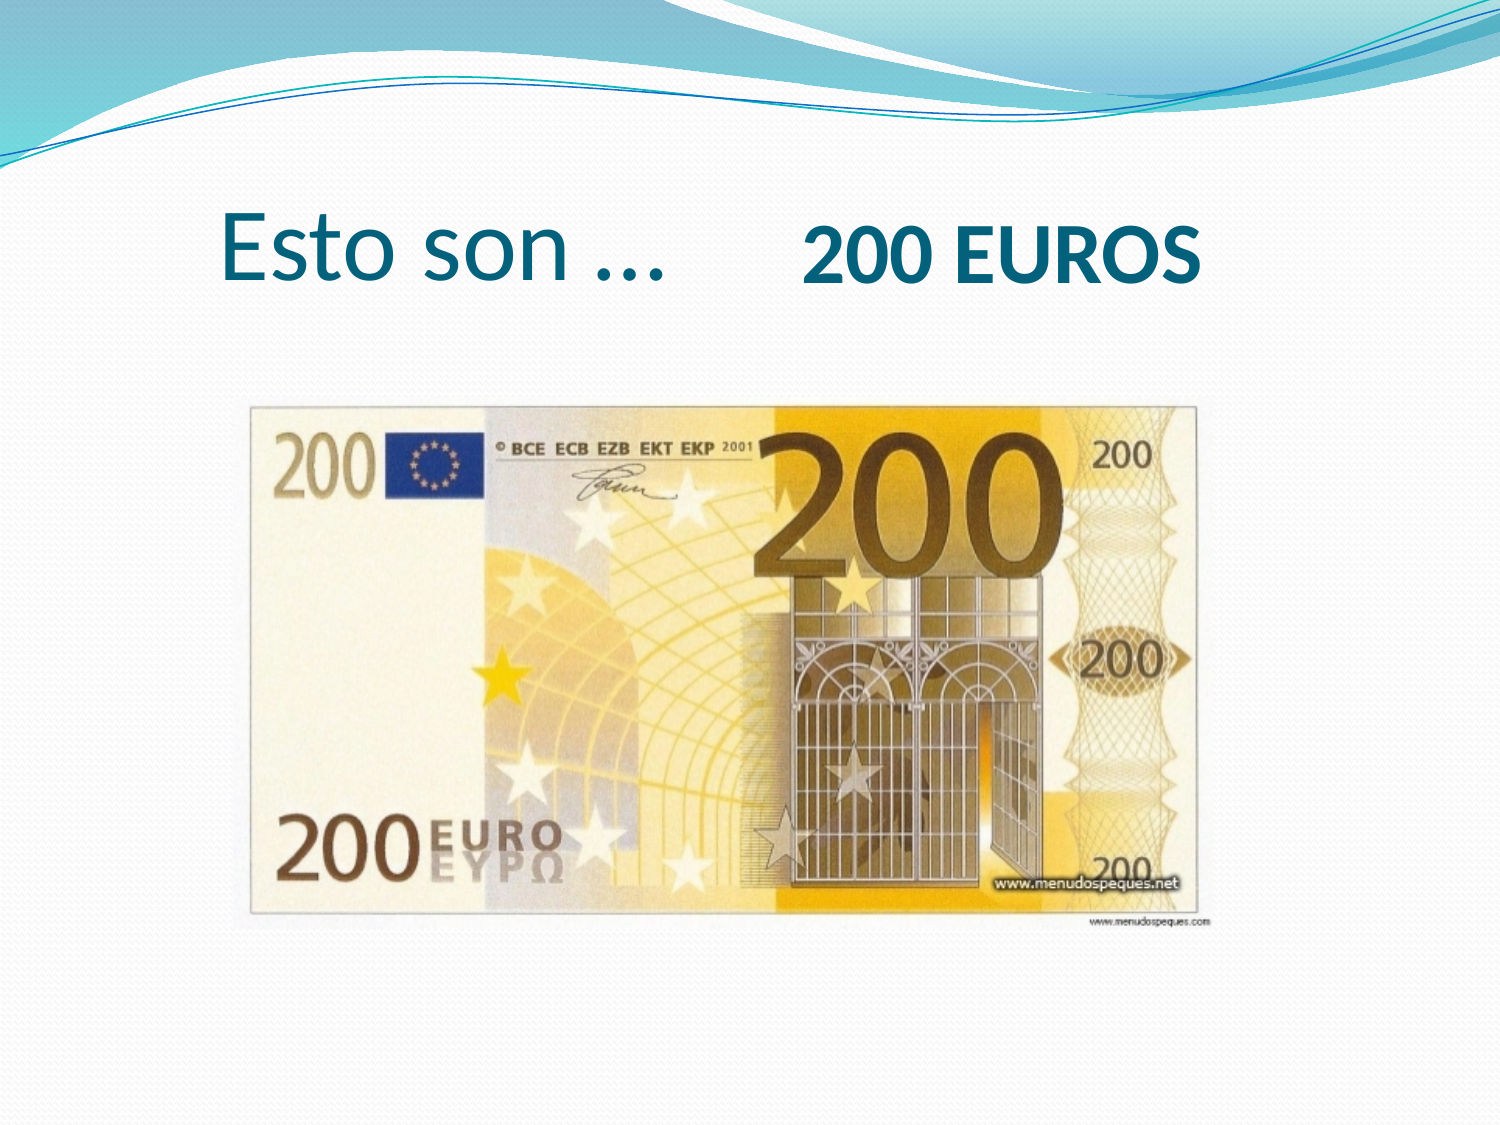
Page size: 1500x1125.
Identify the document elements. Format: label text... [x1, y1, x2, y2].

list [233, 396, 1213, 929]
title Esto son … [218, 113, 761, 302]
text_box 200 EUROS [761, 113, 1223, 302]
